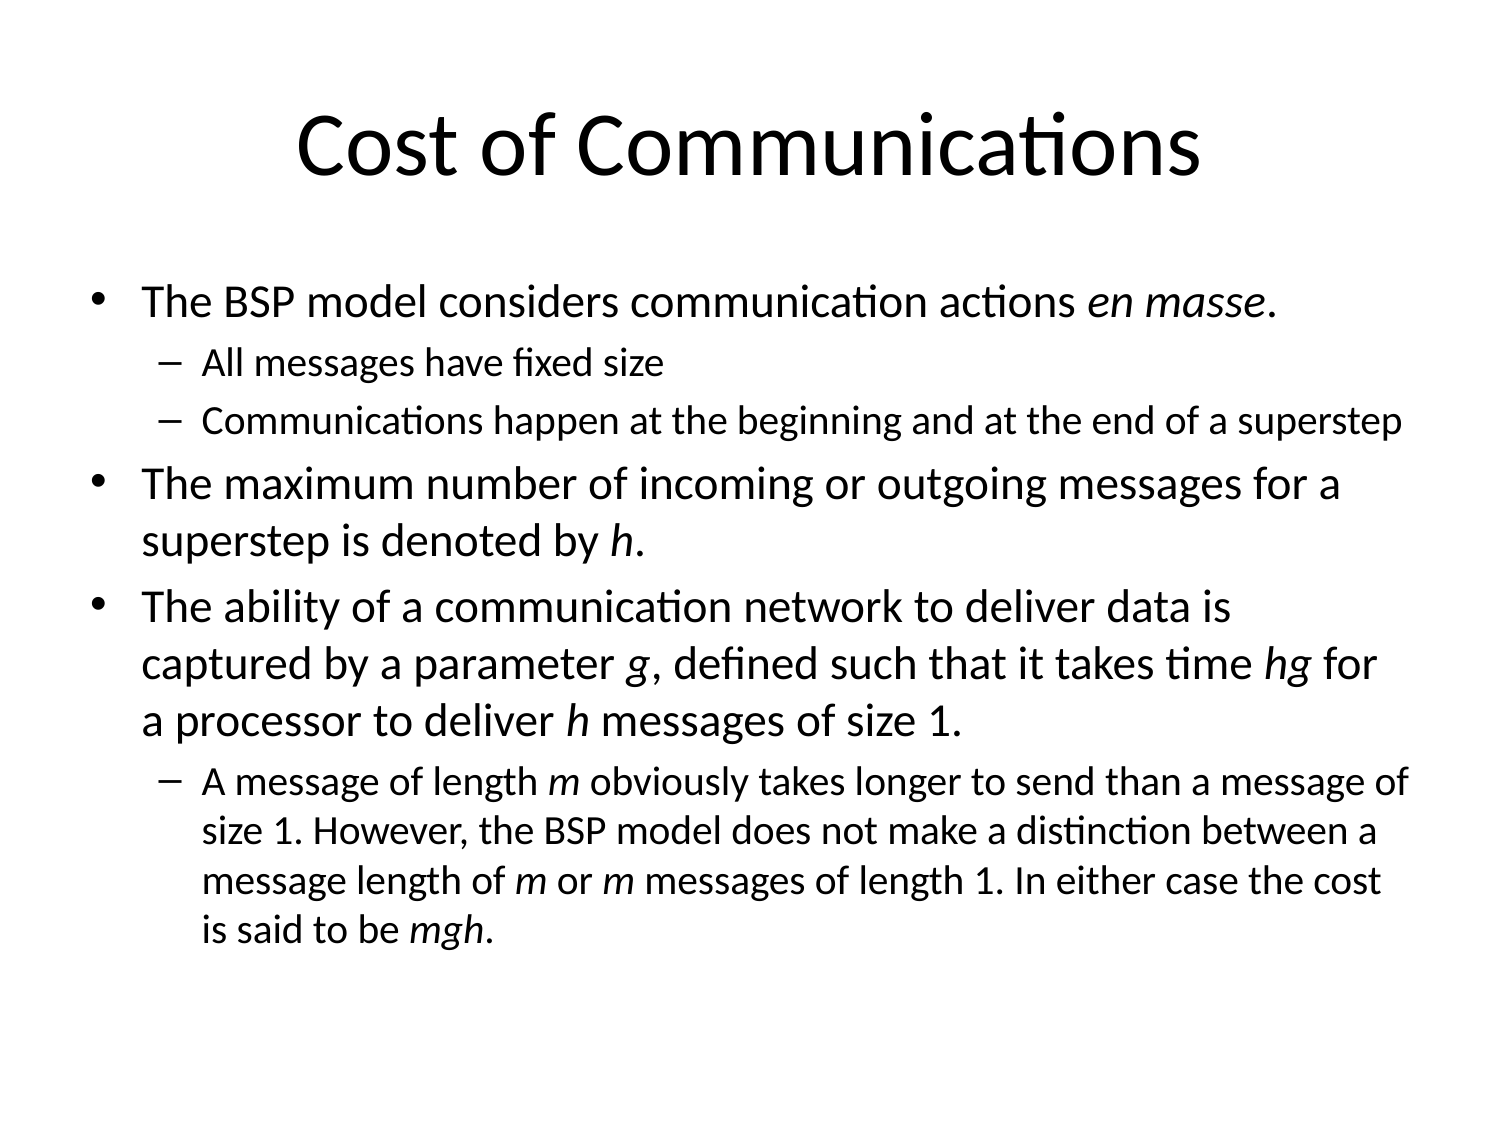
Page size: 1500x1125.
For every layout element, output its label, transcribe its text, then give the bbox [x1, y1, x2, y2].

title Cost of Communications [75, 45, 1425, 233]
list The BSP model considers communication actions en masse. All messages have fixed size Communications happen at the beginning and at the end of a superstep The maximum number of incoming or outgoing messages for a superstep is denoted by h. The ability of a communication network to deliver data is captured by a parameter g, defined such that it takes time hg for a processor to deliver h messages of size 1. A message of length m obviously takes longer to send than a message of size 1. However, the BSP model does not make a distinction between a message length of m or m messages of length 1. In either case the cost is said to be mgh. [75, 262, 1425, 1005]
